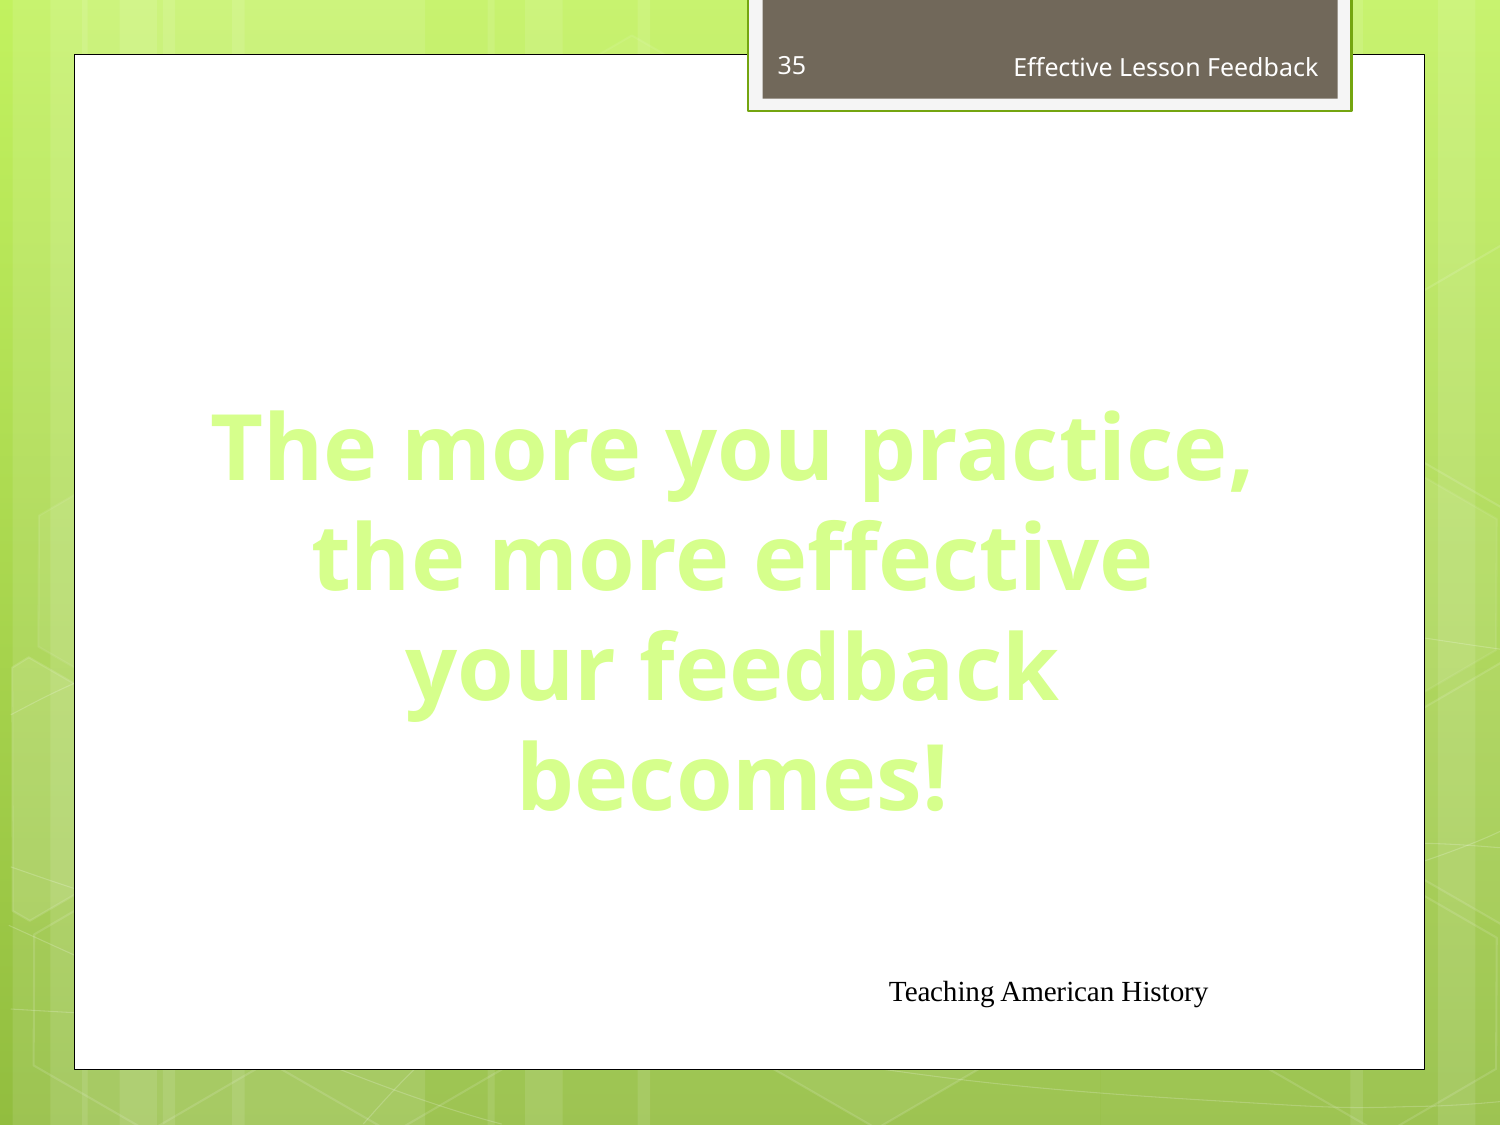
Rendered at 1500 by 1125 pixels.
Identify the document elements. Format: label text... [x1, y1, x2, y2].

slide_number Effective Lesson Feedback [982, 36, 1334, 97]
slide_number 35 [762, 36, 982, 97]
footer Teaching American History [761, 960, 1336, 1020]
list The more you practice, the more effective your feedback becomes! [171, 381, 1283, 957]
